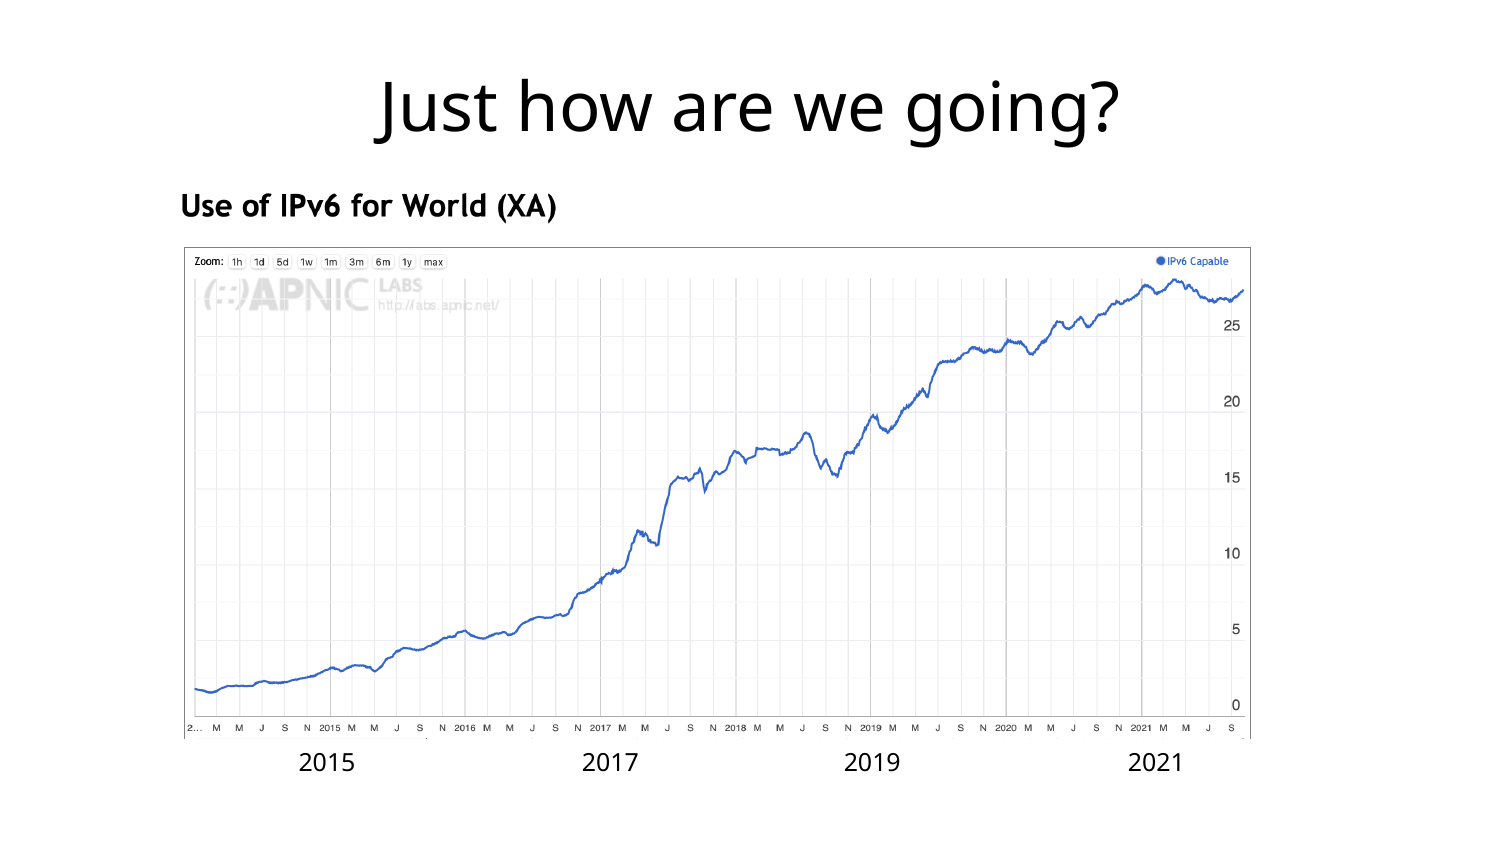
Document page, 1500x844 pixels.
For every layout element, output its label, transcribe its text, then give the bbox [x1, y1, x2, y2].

title Just how are we going? [75, 33, 1425, 175]
text_box 2021 [1113, 747, 1200, 784]
text_box 2017 [567, 747, 654, 784]
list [176, 181, 1268, 739]
text_box 2019 [828, 747, 916, 784]
text_box 2015 [283, 747, 371, 784]
